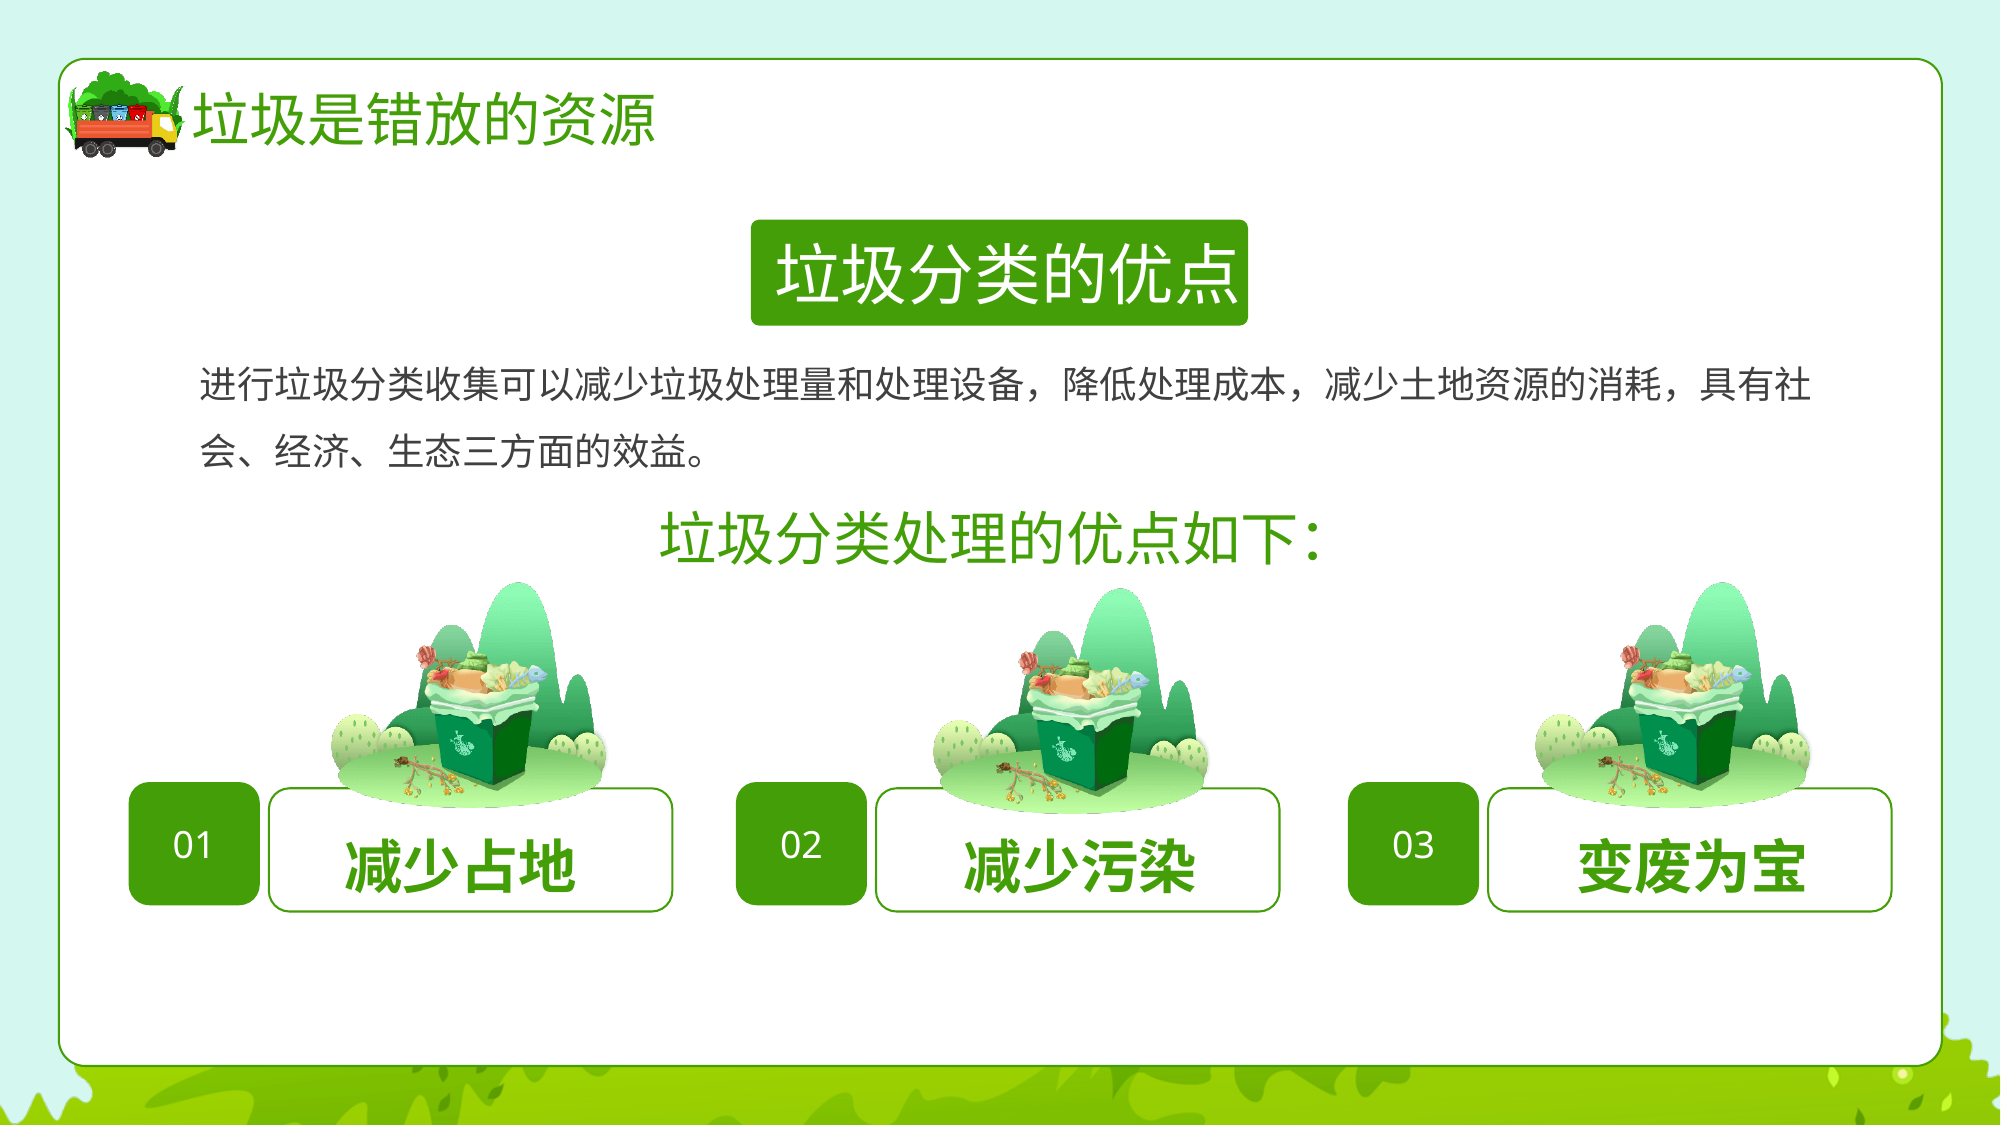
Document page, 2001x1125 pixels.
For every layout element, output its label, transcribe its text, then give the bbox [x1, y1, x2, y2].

text_box 垃圾分类处理的优点如下： [643, 459, 1373, 580]
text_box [750, 219, 1266, 326]
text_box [735, 782, 1280, 912]
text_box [128, 782, 673, 912]
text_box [1347, 782, 1892, 912]
text_box 进行垃圾分类收集可以减少垃圾处理量和处理设备，降低处理成本，减少土地资源的消耗，具有社会、经济、生态三方面的效益。 [185, 330, 1840, 481]
picture [0, 0, 2001, 1125]
text_box 垃圾是错放的资源 [176, 75, 673, 161]
